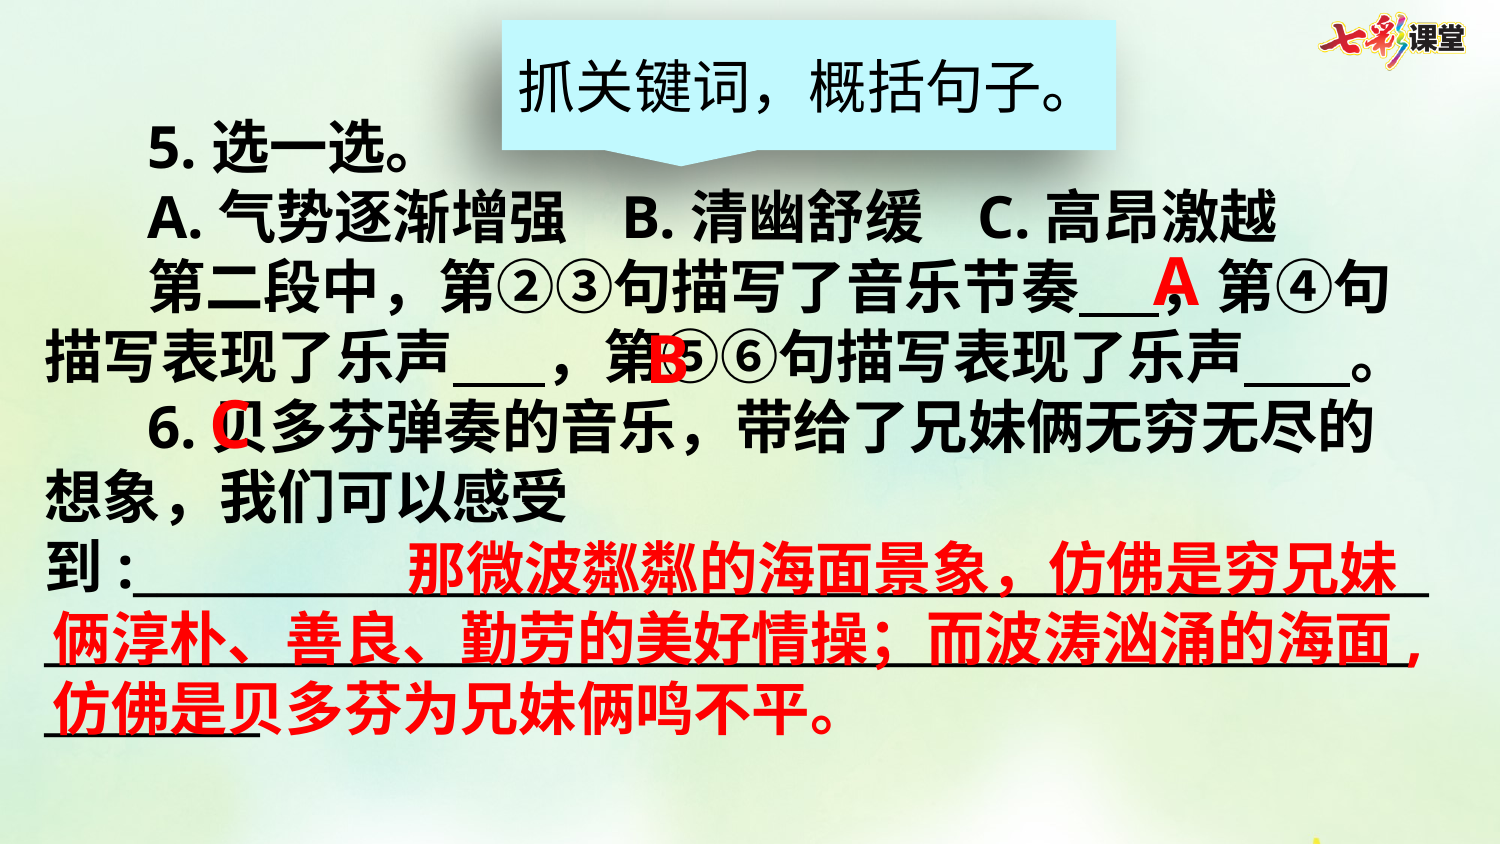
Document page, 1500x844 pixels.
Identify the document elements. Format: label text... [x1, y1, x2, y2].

text_box 抓关键词，概括句子。 [499, 18, 1119, 169]
text_box C [194, 373, 290, 469]
text_box 那微波粼粼的海面景象，仿佛是穷兄妹俩淳朴、善良、勤劳的美好情操；而波涛汹涌的海面,仿佛是贝多芬为兄妹俩鸣不平。 [38, 525, 1443, 750]
picture [0, 0, 1500, 844]
text_box 5.选一选。 A.气势逐渐增强 B.清幽舒缓 C.高昂激越 第二段中，第②③句描写了音乐节奏 ，第④句描写表现了乐声 ，第⑤⑥句描写表现了乐声 。 6.贝多芬弹奏的音乐，带给了兄妹俩无穷无尽的想象，我们可以感受到:________________________________________________________________________________________________________________________ [30, 102, 1447, 748]
text_box A [1139, 231, 1235, 327]
text_box B [631, 309, 727, 405]
